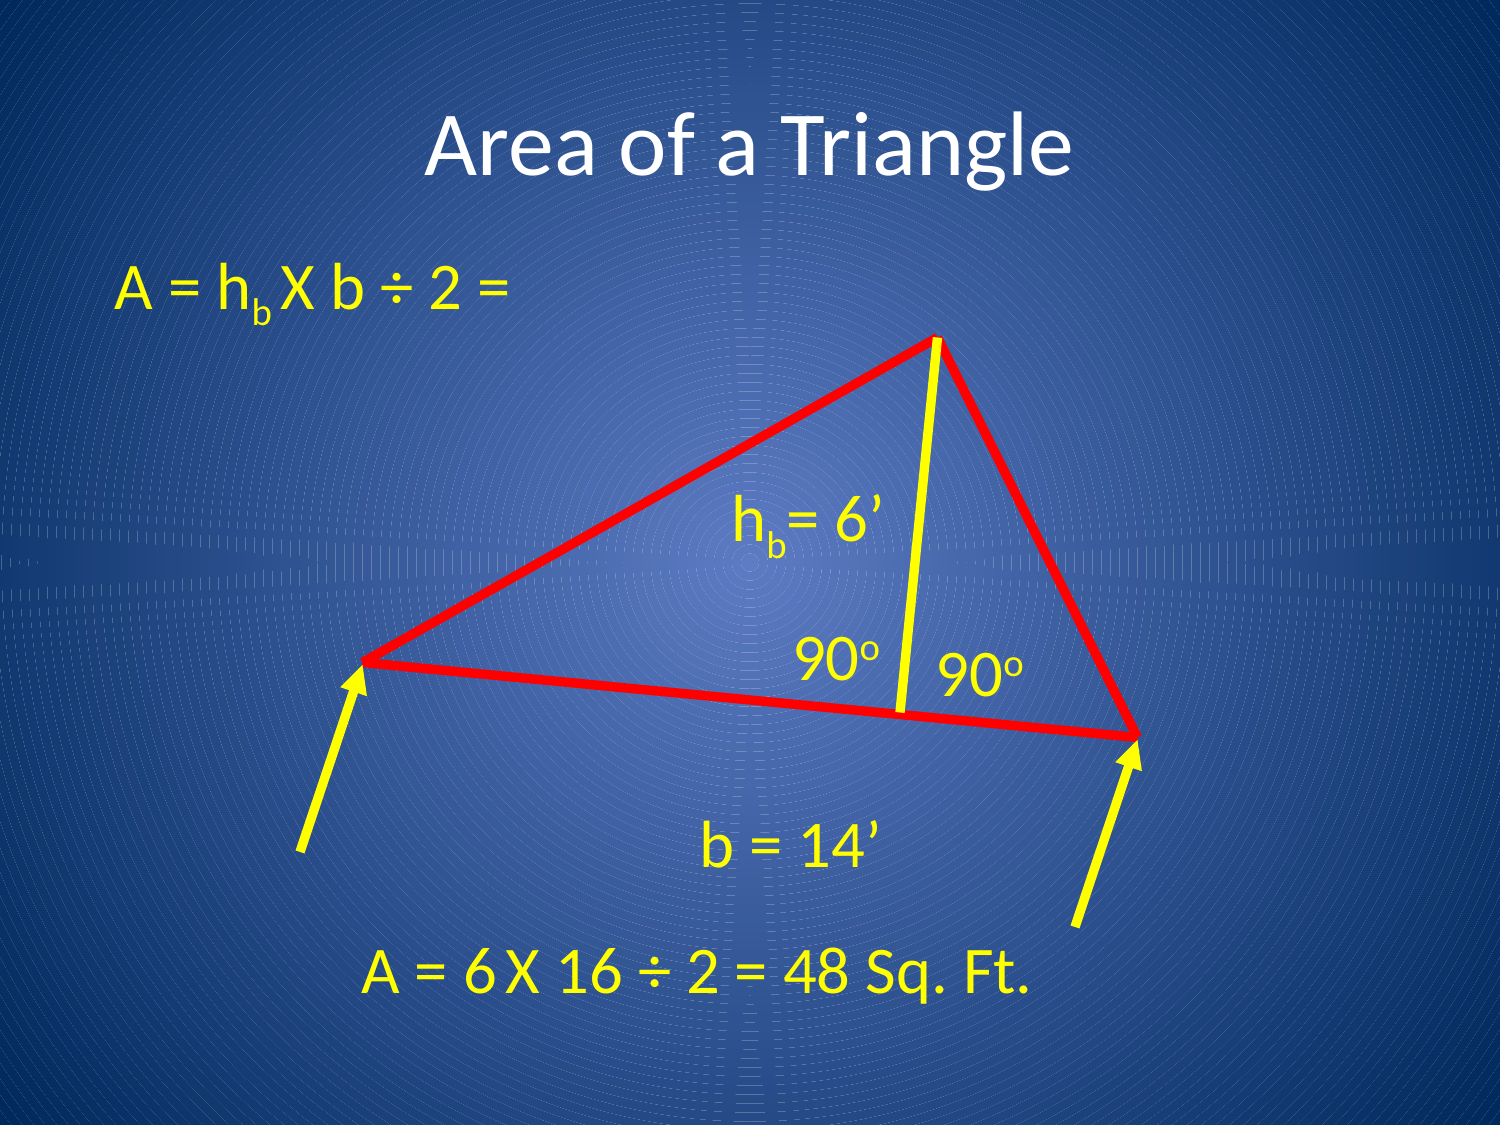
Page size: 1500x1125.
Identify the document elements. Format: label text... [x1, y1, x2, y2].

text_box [362, 662, 1138, 738]
title Area of a Triangle [75, 45, 1425, 233]
list A = hb X b ÷ 2 = [99, 235, 1450, 978]
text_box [362, 337, 897, 661]
text_box A = 6 X 16 ÷ 2 = 48 Sq. Ft. [346, 919, 1048, 1026]
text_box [299, 664, 363, 853]
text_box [1074, 739, 1138, 928]
text_box b = 14’ [684, 793, 897, 889]
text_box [938, 337, 1138, 662]
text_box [899, 337, 938, 713]
